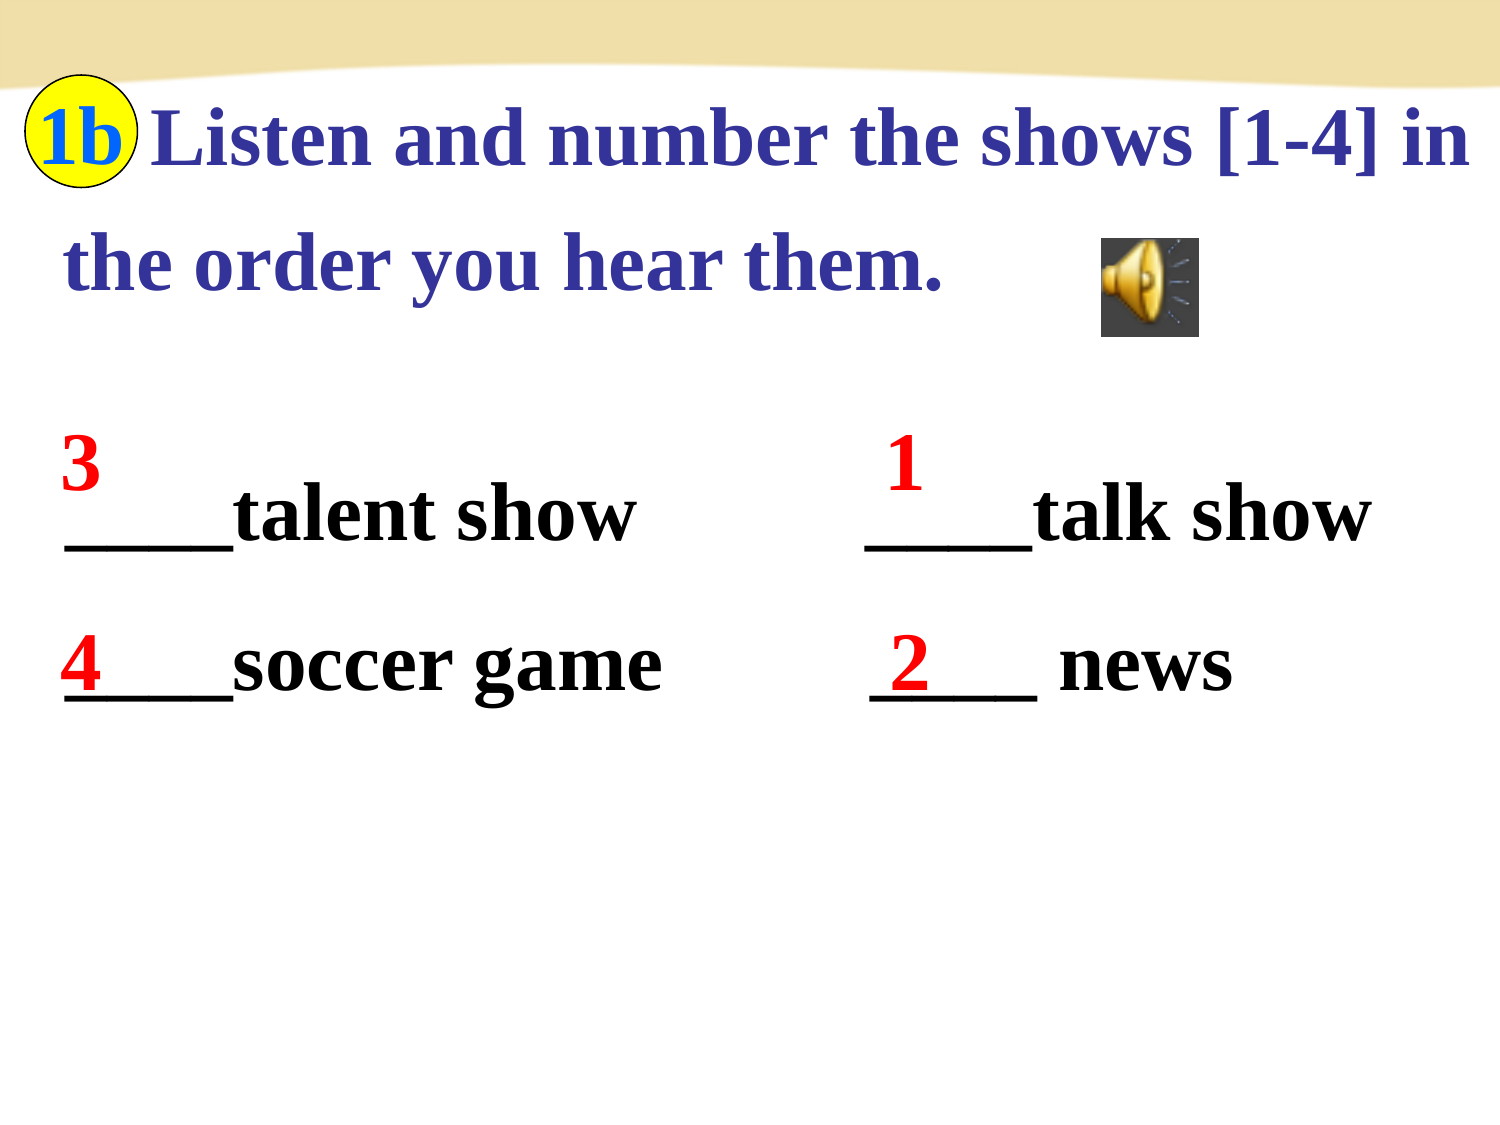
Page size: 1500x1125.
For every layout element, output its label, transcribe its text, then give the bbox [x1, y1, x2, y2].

picture [0, 0, 1500, 1125]
text_box ____talent show ____talk show ____soccer game ____ news [51, 399, 1500, 865]
text_box 1b [24, 75, 138, 188]
text_box 1 4 2 [45, 399, 1060, 715]
picture [1099, 237, 1201, 338]
text_box 1b Listen and number the shows [1-4] in the order you hear them. [26, 50, 1488, 440]
